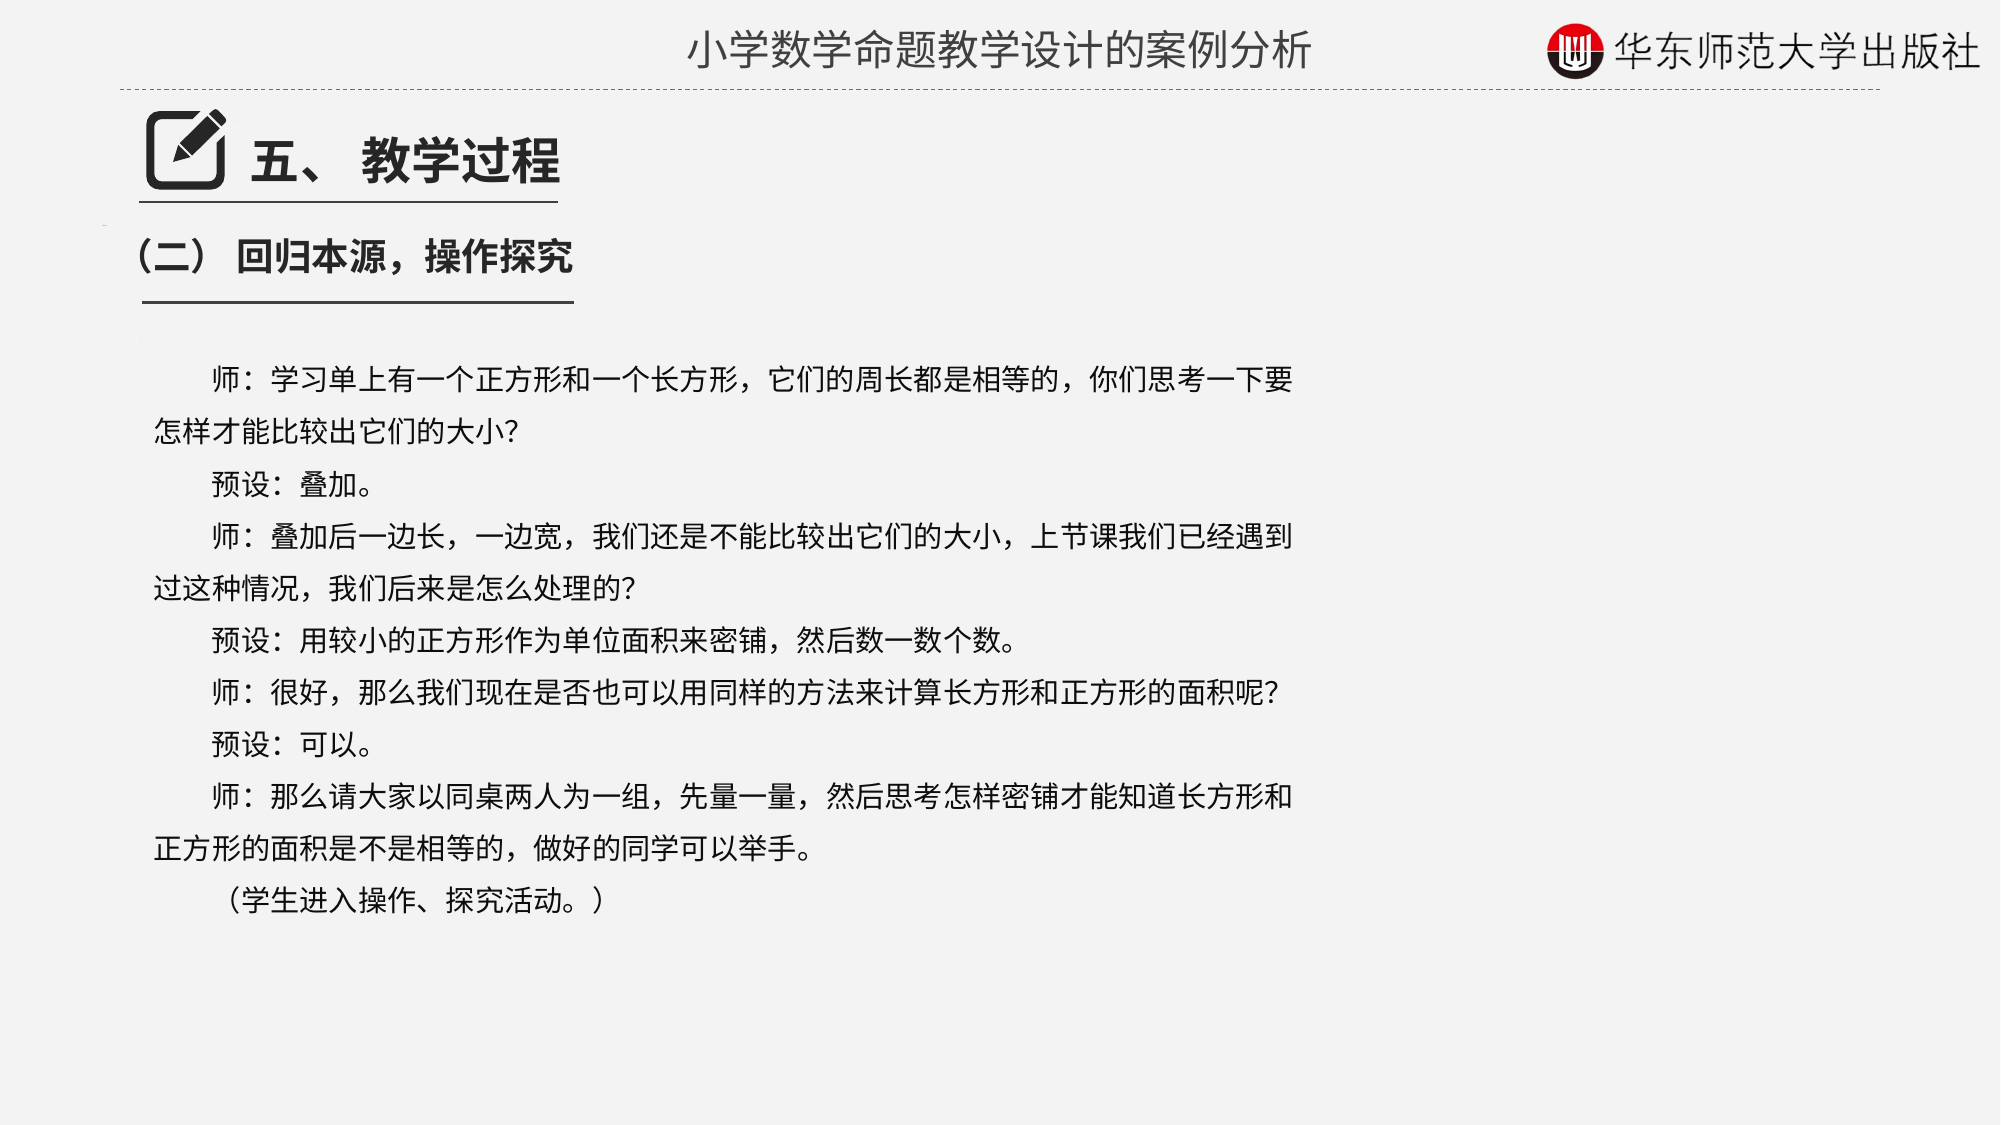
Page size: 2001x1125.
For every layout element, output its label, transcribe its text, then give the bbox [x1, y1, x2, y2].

text_box [146, 111, 225, 190]
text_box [1536, 13, 1989, 83]
text_box 小学数学命题教学设计的案例分析 [680, 23, 1320, 74]
text_box [208, 109, 227, 127]
text_box （二） 回归本源，操作探究 [101, 225, 692, 286]
text_box 师：学习单上有一个正方形和一个长方形，它们的周长都是相等的，你们思考一下要怎样才能比较出它们的大小？ 预设：叠加。 师：叠加后一边长，一边宽，我们还是不能比较出它们的大小，上节课我们已经遇到过这种情况，我们后来是怎么处理的？ 预设：用较小的正方形作为单位面积来密铺，然后数一数个数。 师：很好，那么我们现在是否也可以用同样的方法来计算长方形和正方形的面积呢？ 预设：可以。 师：那么请大家以同桌两人为一组，先量一量，然后思考怎样密铺才能知道长方形和正方形的面积是不是相等的，做好的同学可以举手。 （学生进入操作、探究活动。） [138, 337, 1320, 925]
text_box 五、 教学过程 [235, 121, 1147, 197]
